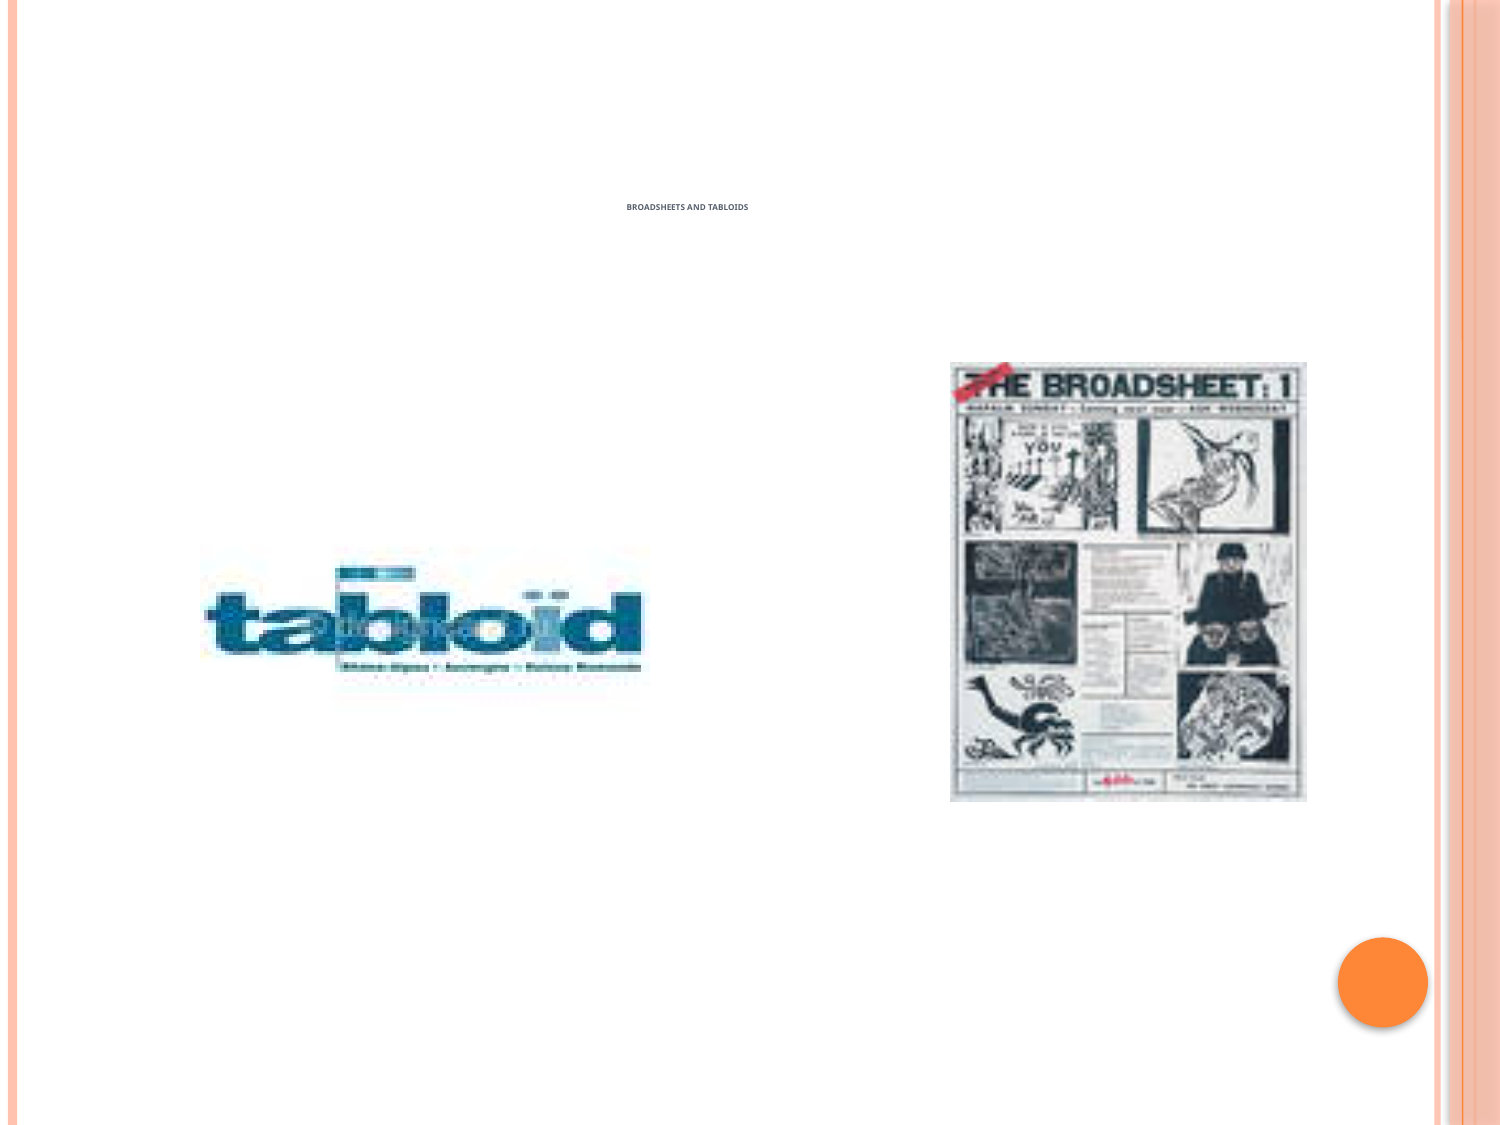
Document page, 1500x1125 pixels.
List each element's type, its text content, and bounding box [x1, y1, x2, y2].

picture [199, 436, 651, 805]
picture [949, 361, 1307, 803]
title broadsheets and tabloids [75, 24, 1300, 233]
